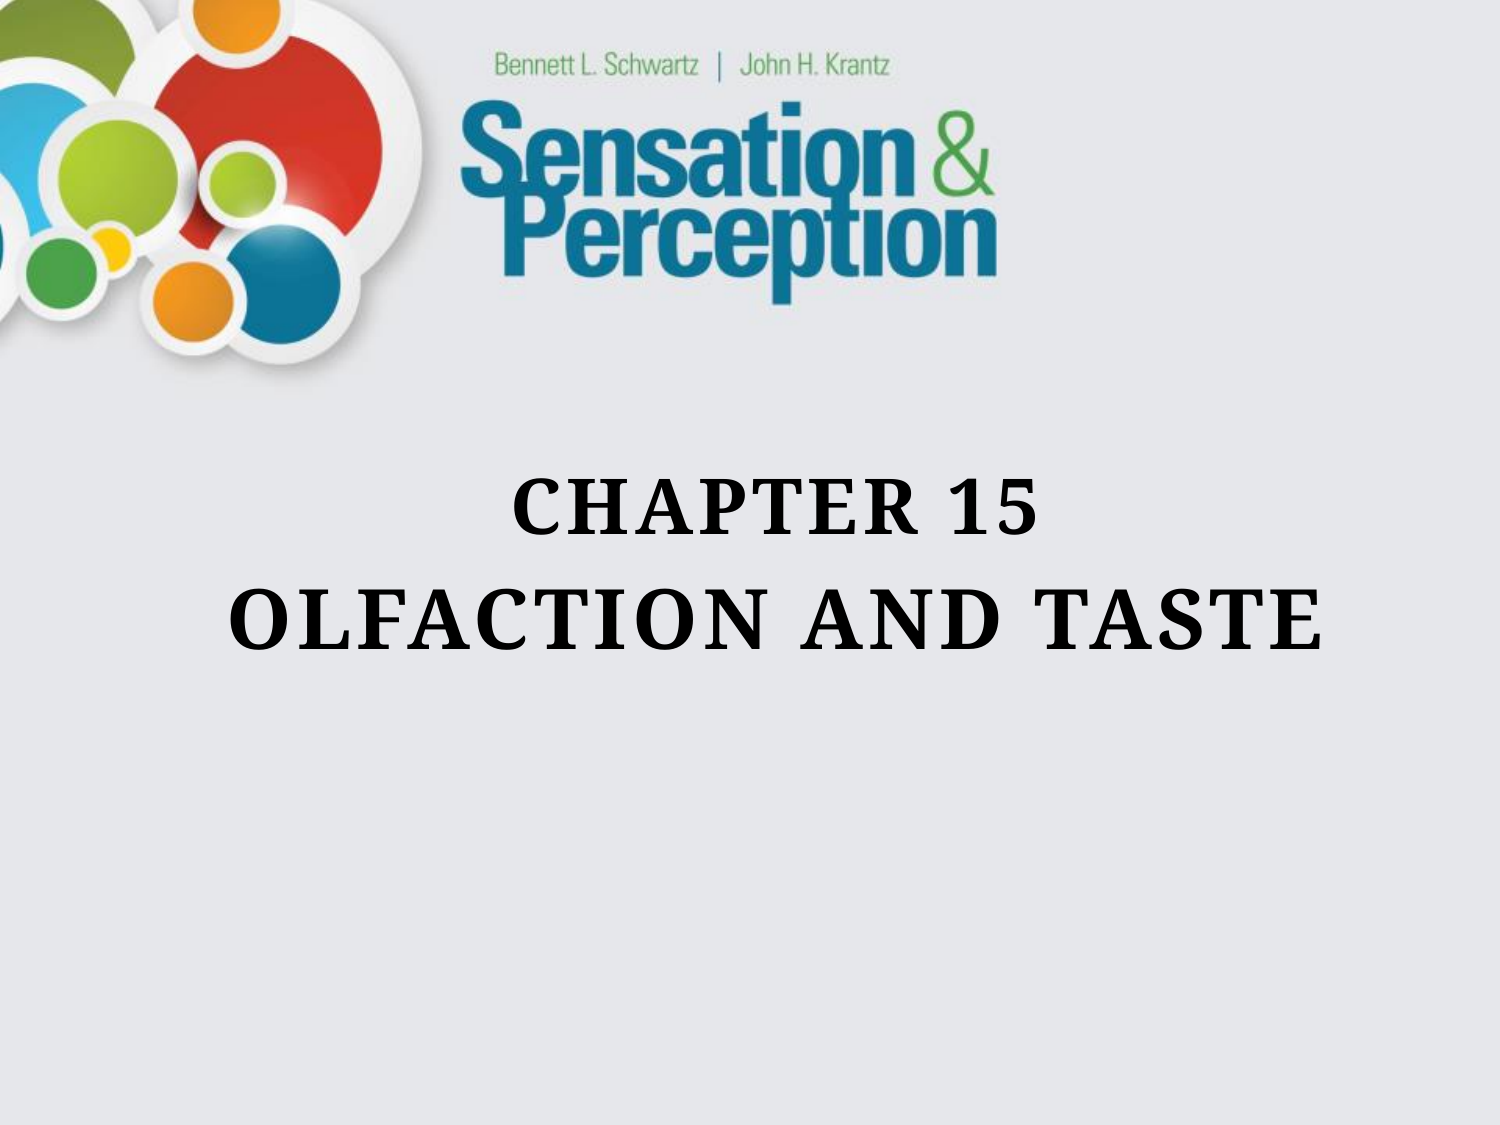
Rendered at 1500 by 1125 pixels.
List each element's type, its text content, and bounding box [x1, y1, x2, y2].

list CHAPTER 15 OLFACTION AND TASTE [200, 450, 1351, 725]
picture [0, 0, 1500, 1125]
